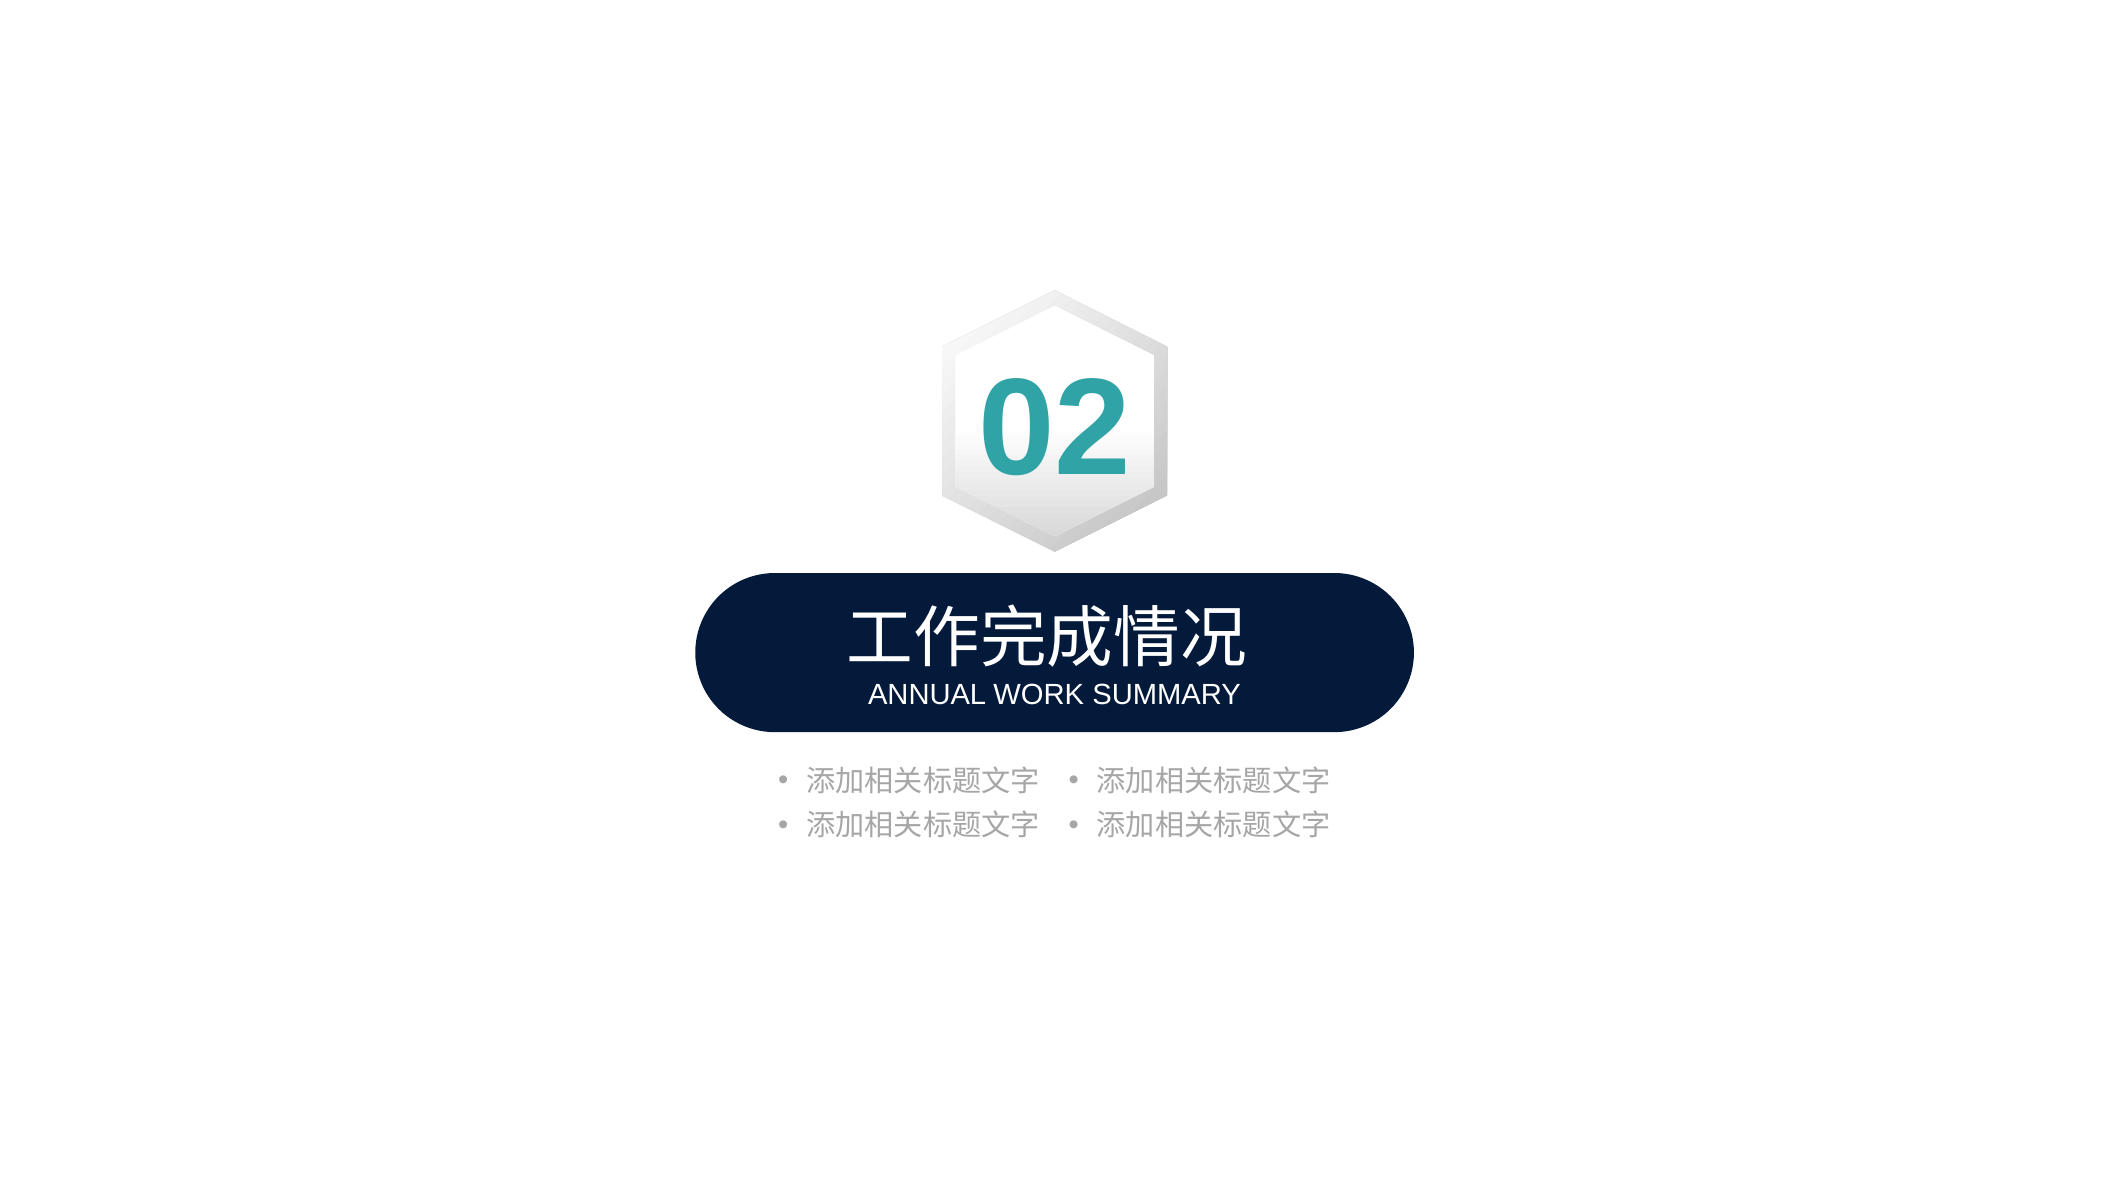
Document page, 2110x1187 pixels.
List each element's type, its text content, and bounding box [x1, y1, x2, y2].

text_box 添加相关标题文字 [1068, 806, 1331, 842]
text_box 添加相关标题文字 [777, 806, 1041, 842]
text_box 添加相关标题文字 [777, 762, 1041, 798]
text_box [942, 290, 1168, 552]
text_box [694, 571, 1415, 734]
text_box 添加相关标题文字 [1068, 762, 1331, 798]
